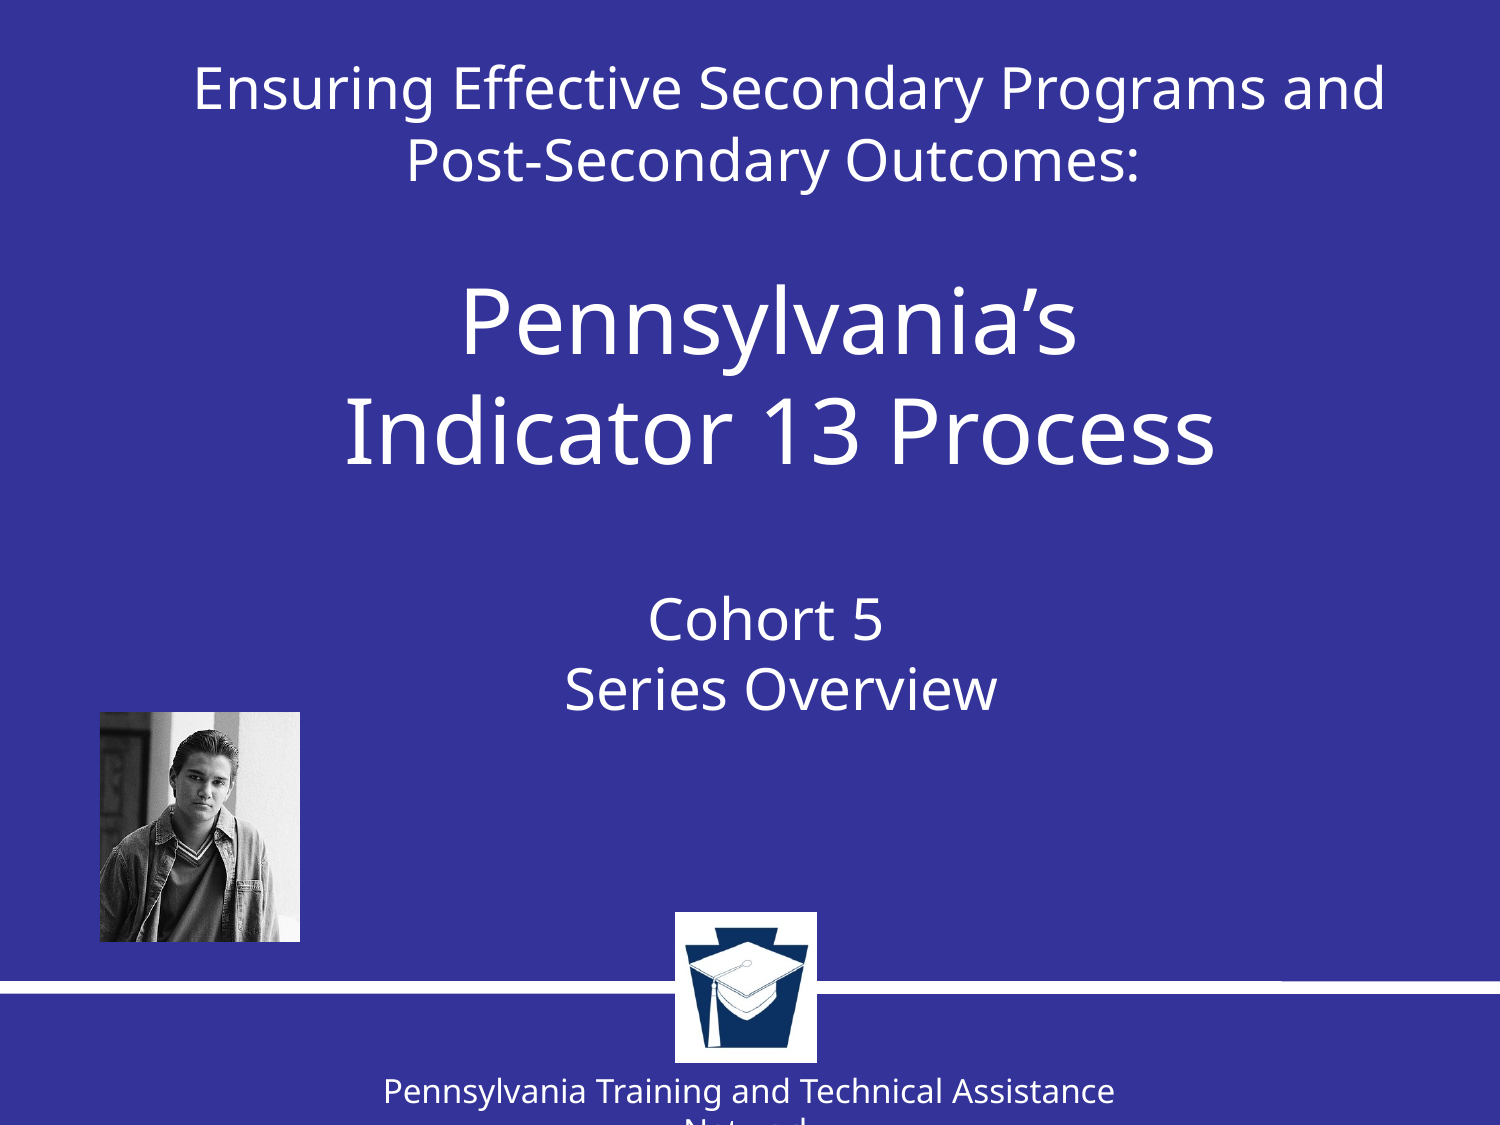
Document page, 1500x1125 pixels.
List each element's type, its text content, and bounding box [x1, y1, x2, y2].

picture [99, 712, 301, 943]
picture [675, 912, 817, 1063]
title Ensuring Effective Secondary Programs and Post-Secondary Outcomes: Pennsylvania’s Indicator 13 Process Cohort 5 Series Overview [112, 224, 1450, 850]
